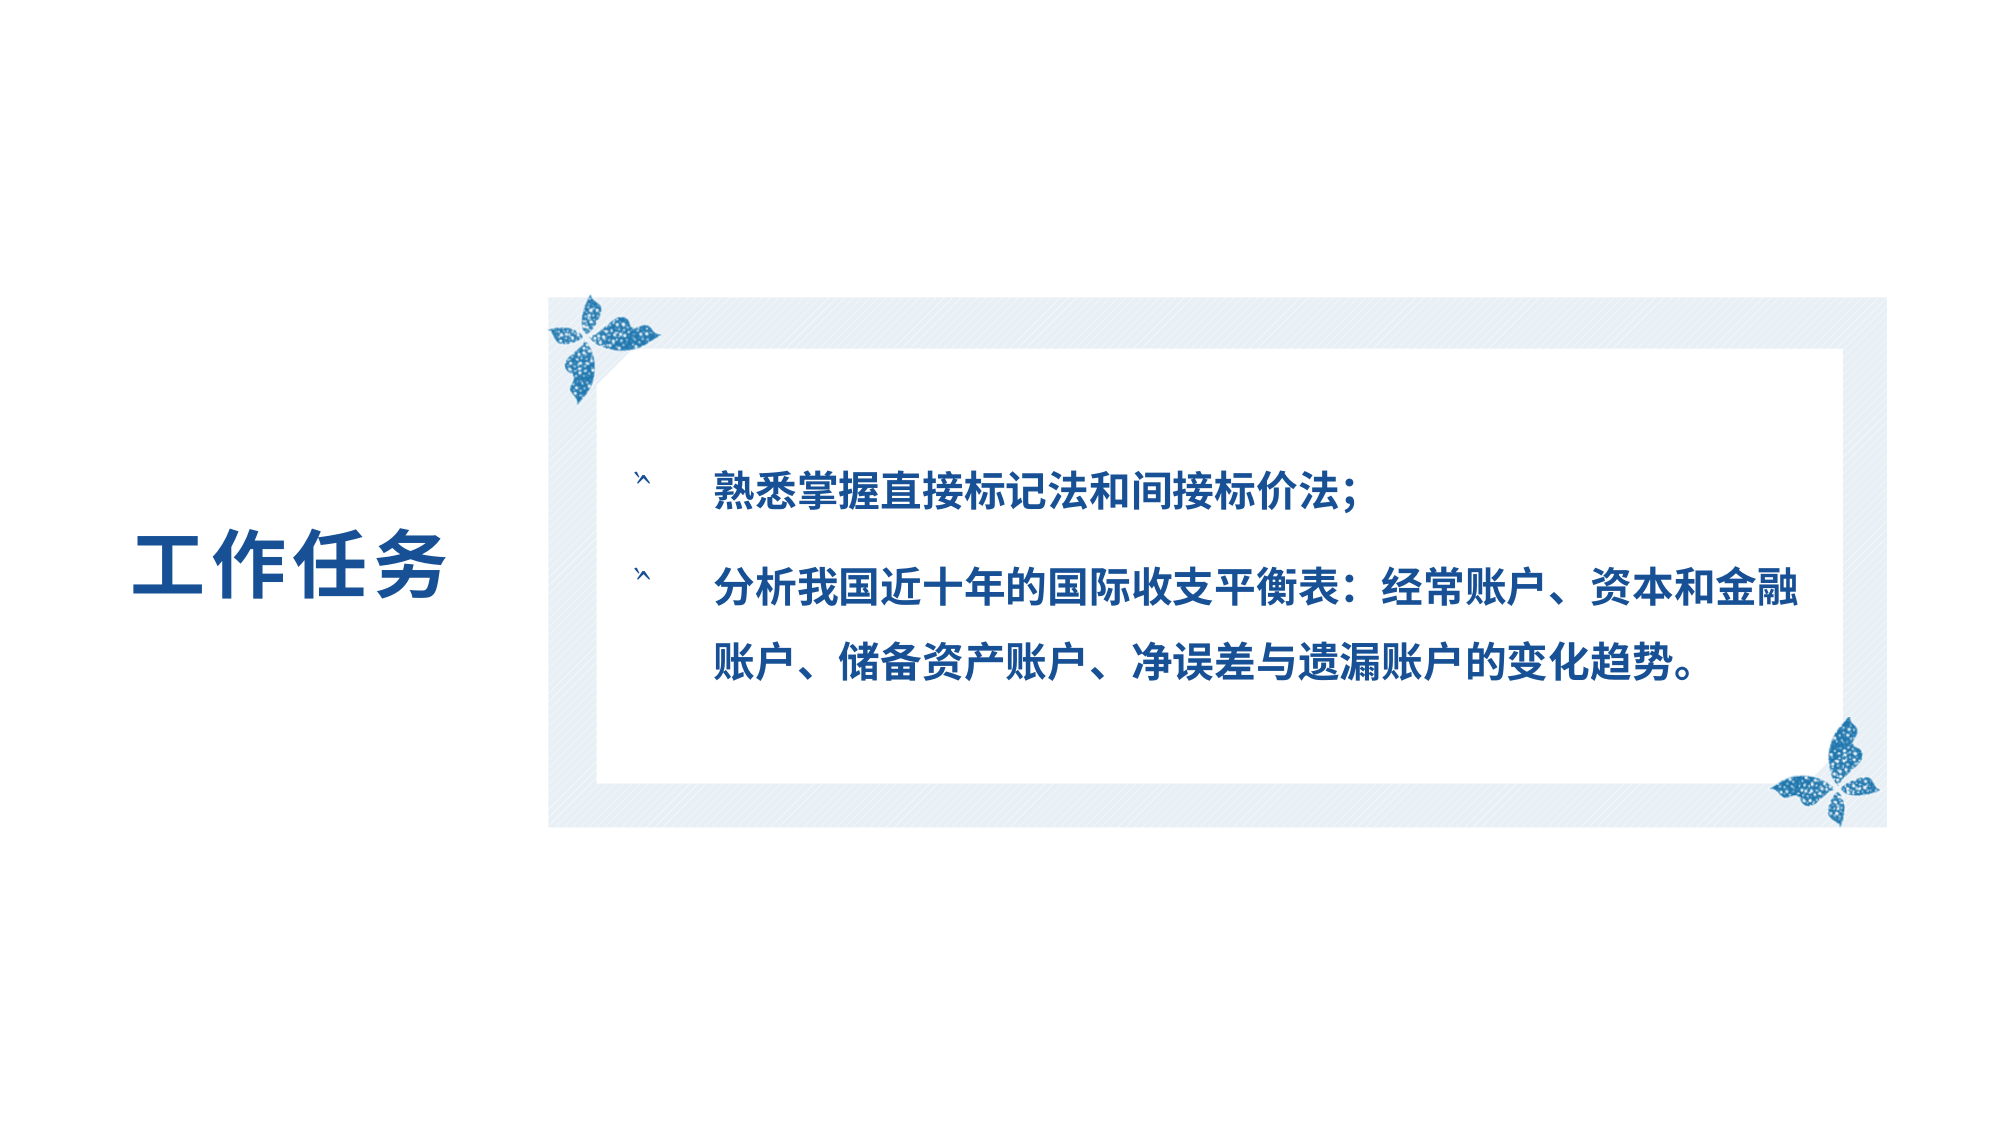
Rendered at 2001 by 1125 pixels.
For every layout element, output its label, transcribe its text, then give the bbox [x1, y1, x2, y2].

text_box 工作任务 [113, 465, 470, 660]
picture [519, 270, 665, 410]
picture [1766, 717, 1887, 828]
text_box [548, 297, 1887, 828]
